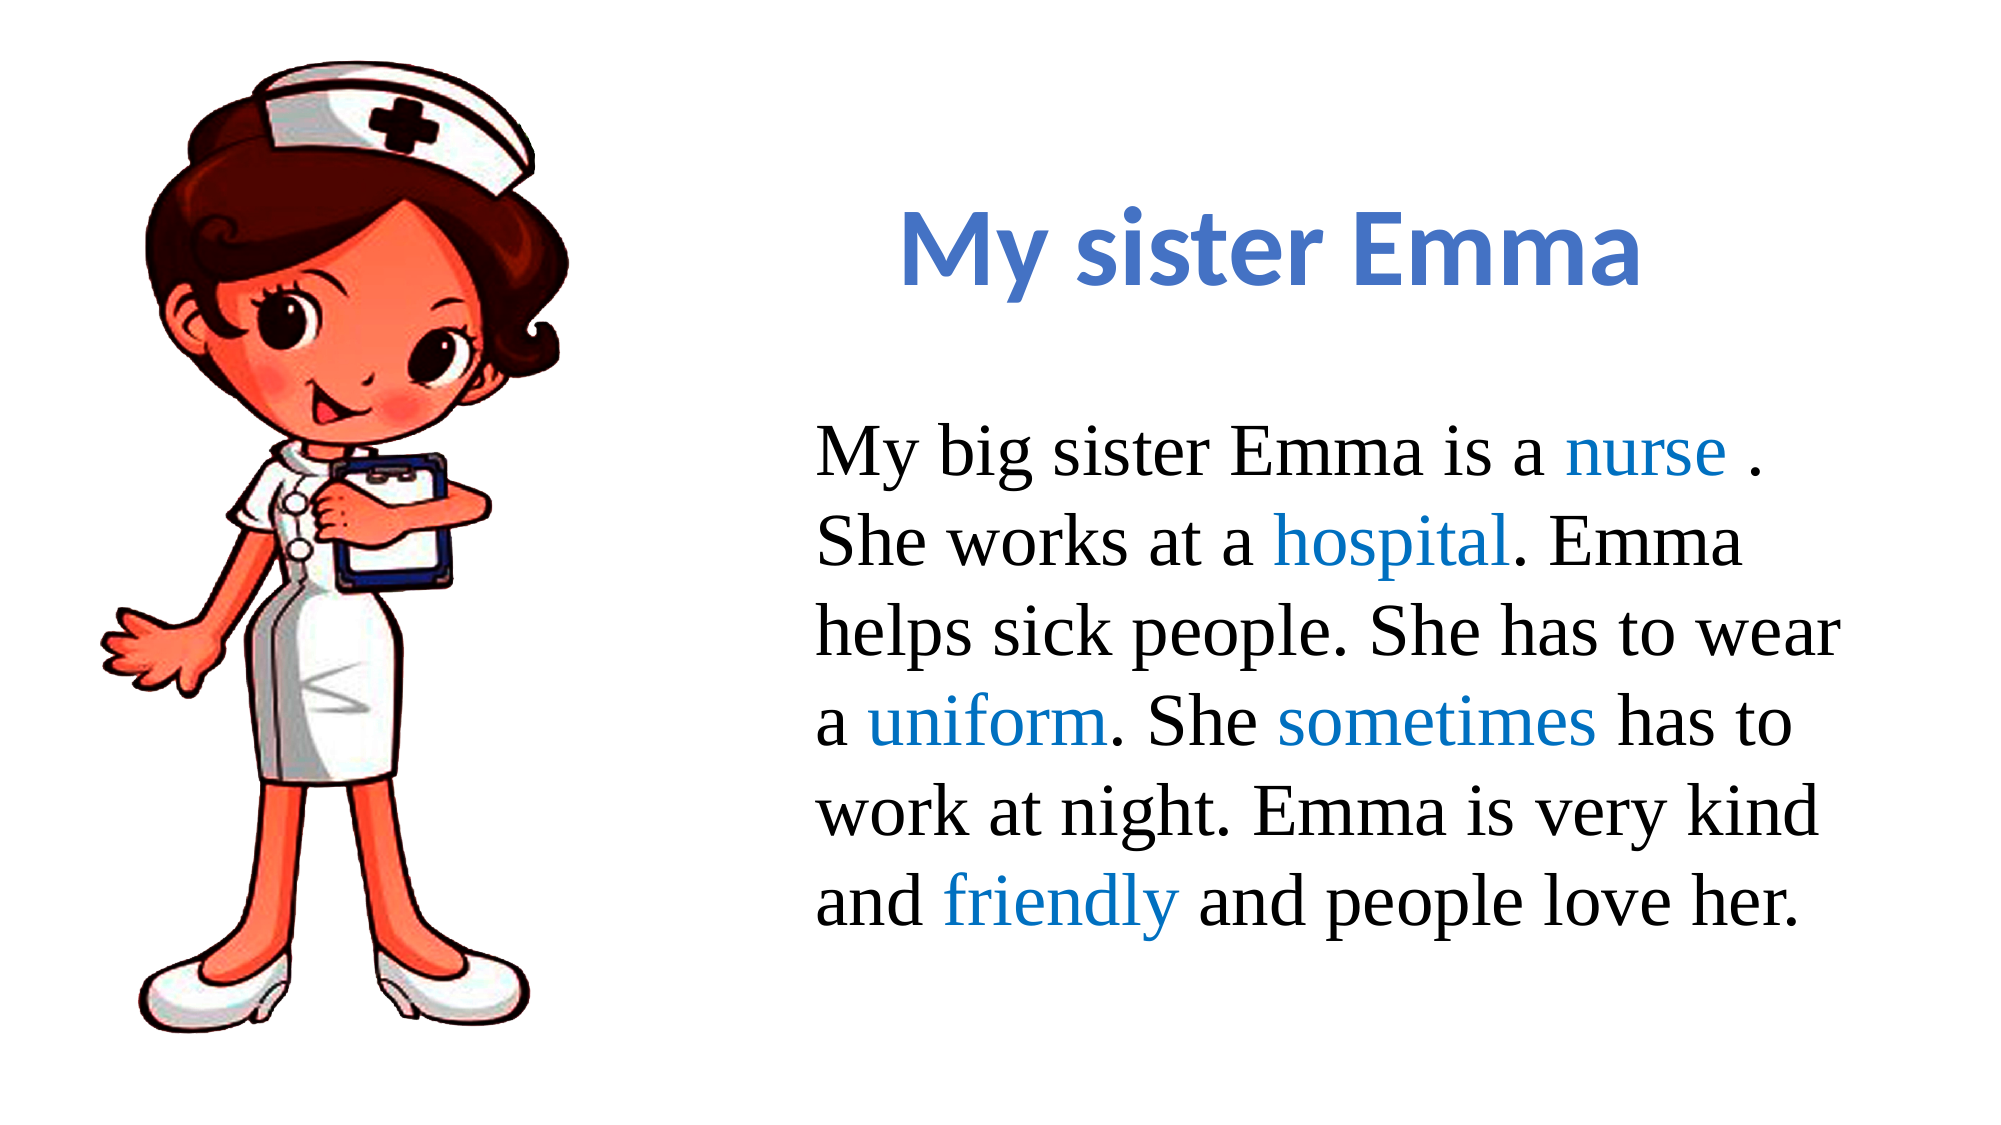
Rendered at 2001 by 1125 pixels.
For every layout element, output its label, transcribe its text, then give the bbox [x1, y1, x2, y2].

picture [77, 33, 575, 1060]
text_box My sister Emma [883, 165, 1660, 316]
text_box My big sister Emma is a nurse . She works at a hospital. Emma helps sick people. She has to wear a uniform. She sometimes has to work at night. Emma is very kind and friendly and people love her. [800, 392, 1857, 948]
